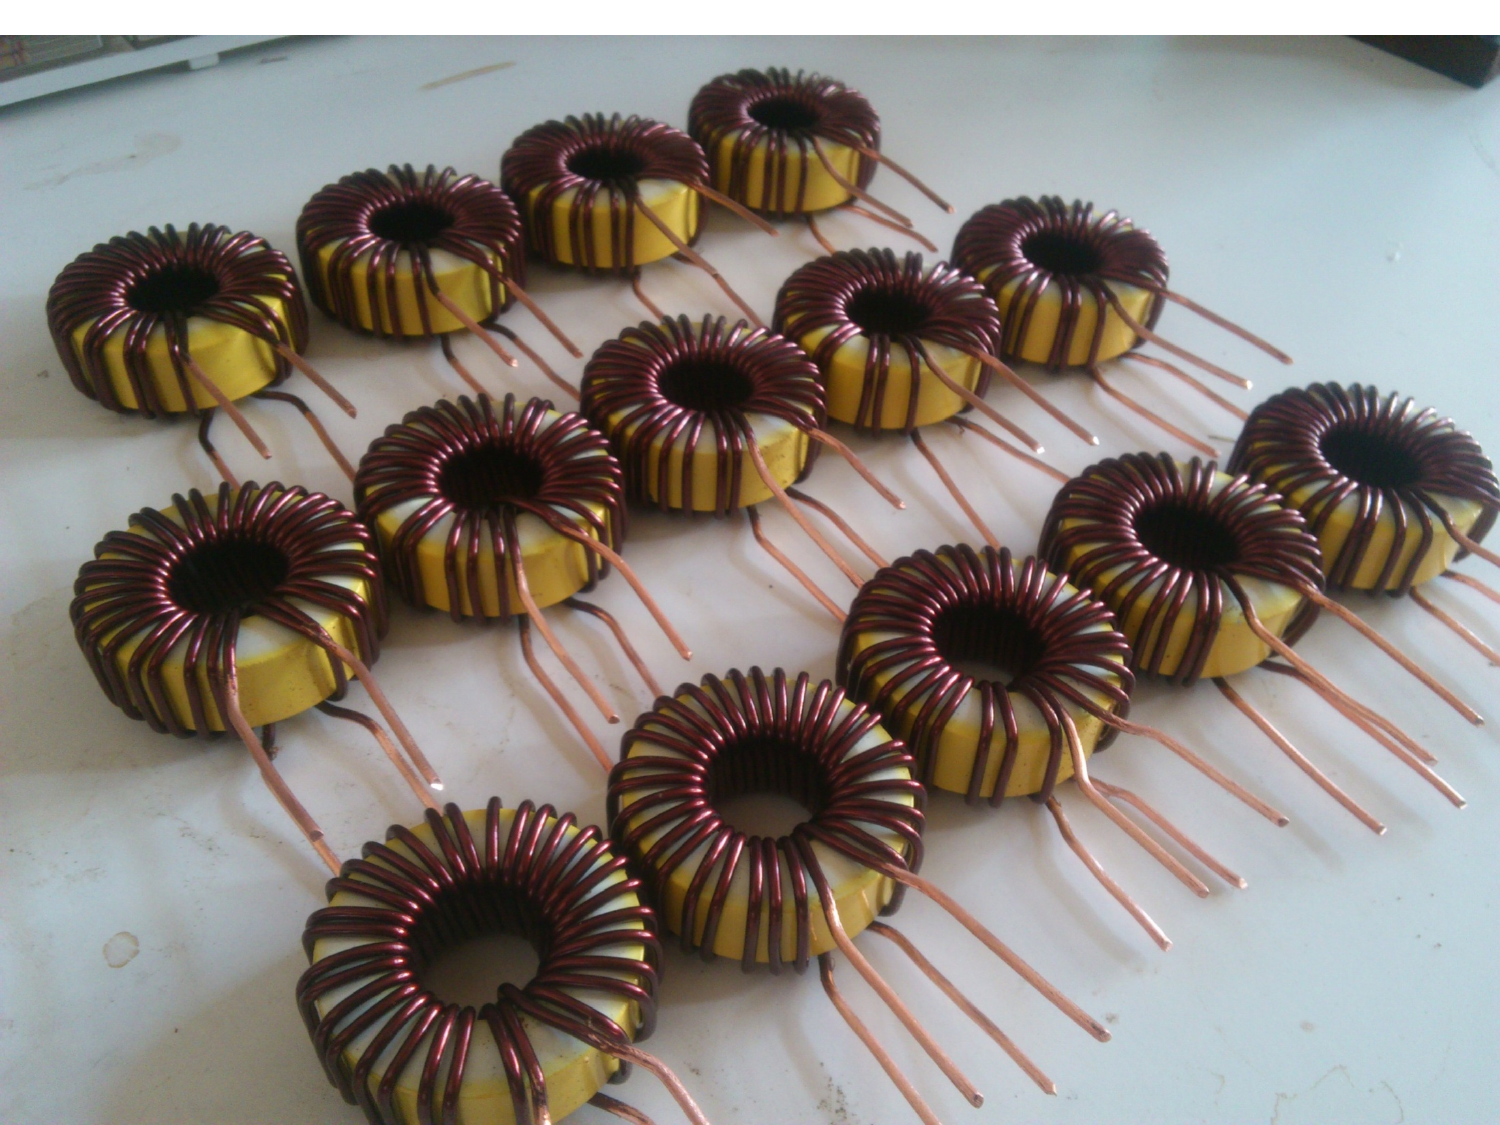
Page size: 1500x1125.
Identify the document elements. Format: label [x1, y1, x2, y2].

list [0, 34, 1500, 1125]
